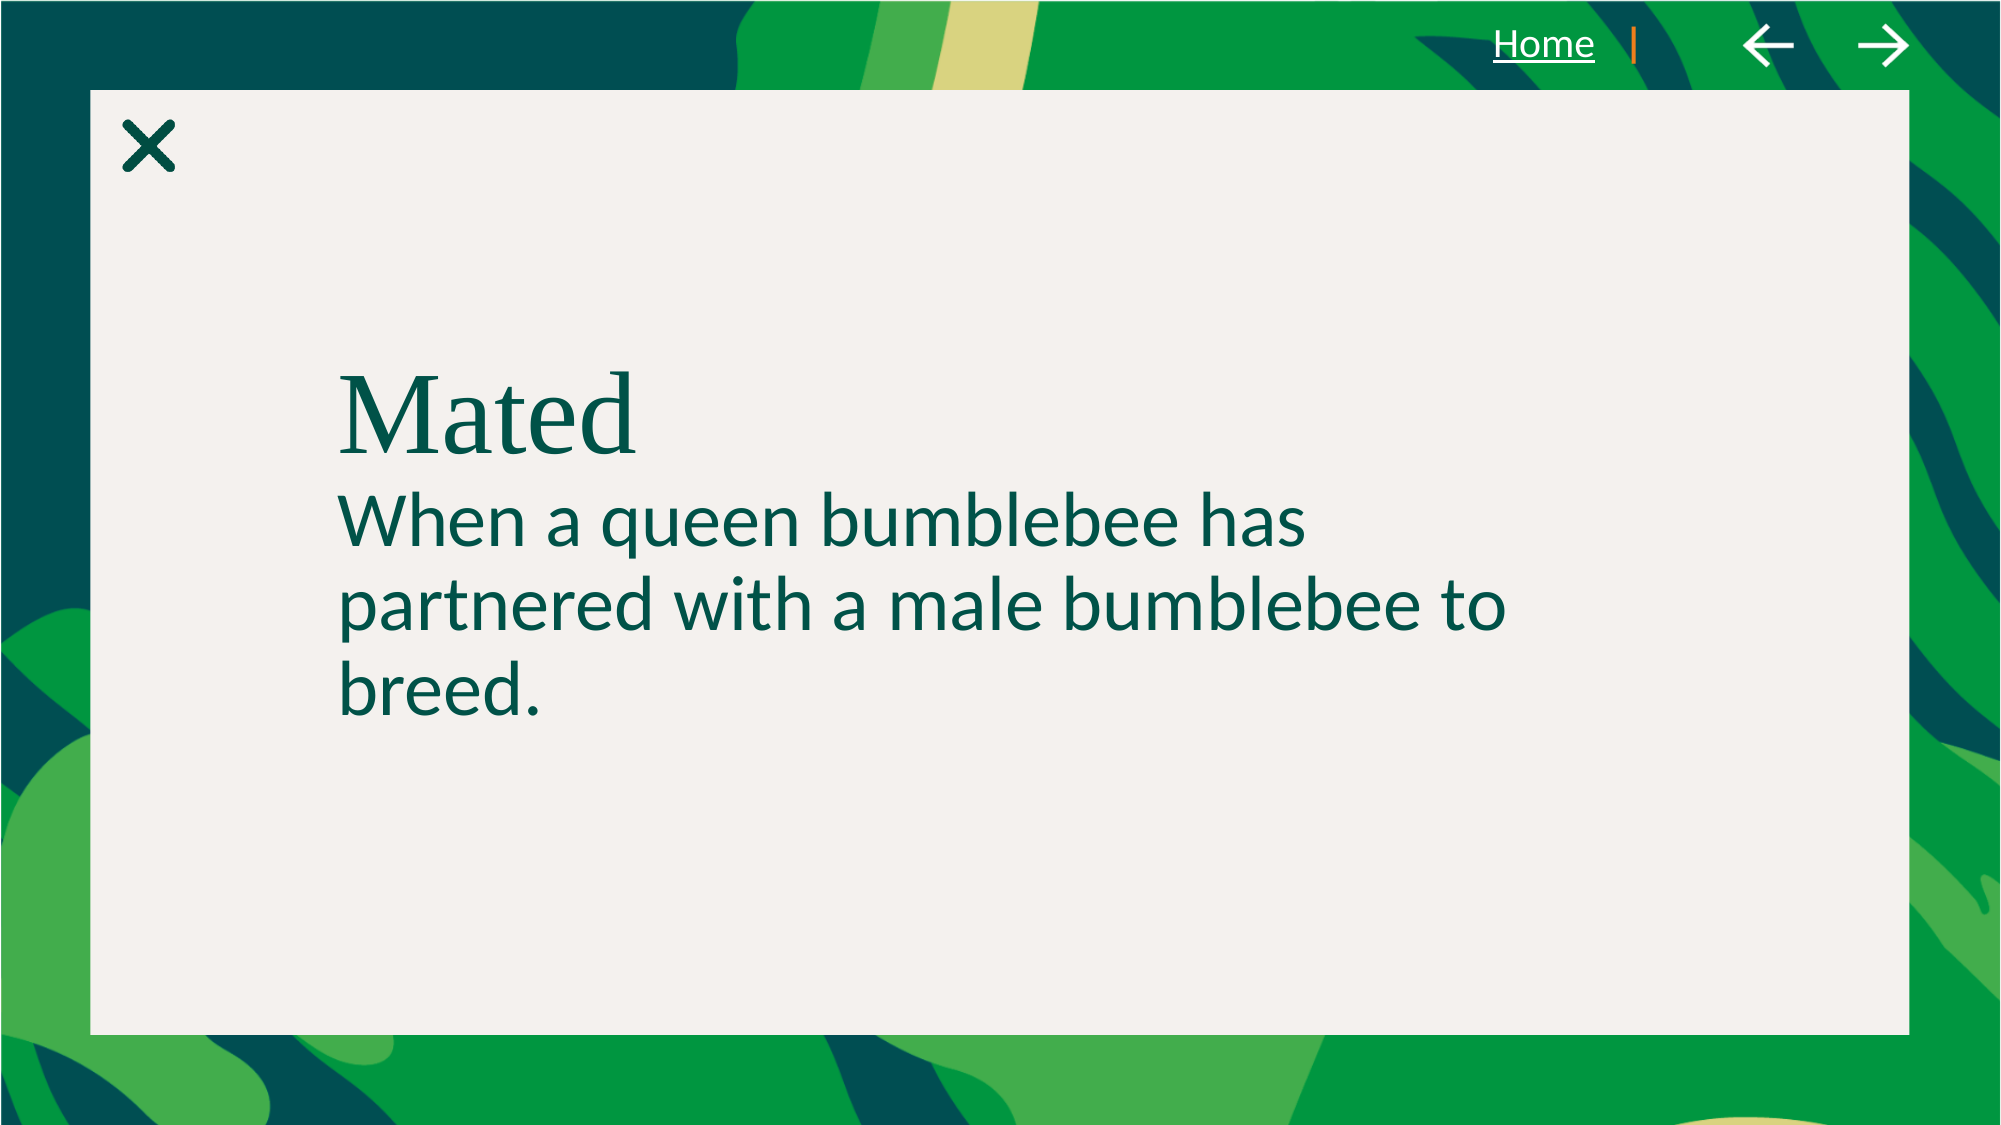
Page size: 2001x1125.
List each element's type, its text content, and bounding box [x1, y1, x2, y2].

picture [3, 0, 2001, 1125]
text_box [89, 89, 437, 1036]
title Mated When a queen bumblebee has partnered with a male bumblebee to breed. [322, 343, 437, 834]
text_box Home | [1563, 25, 1682, 74]
text_box [1563, 89, 1911, 1036]
